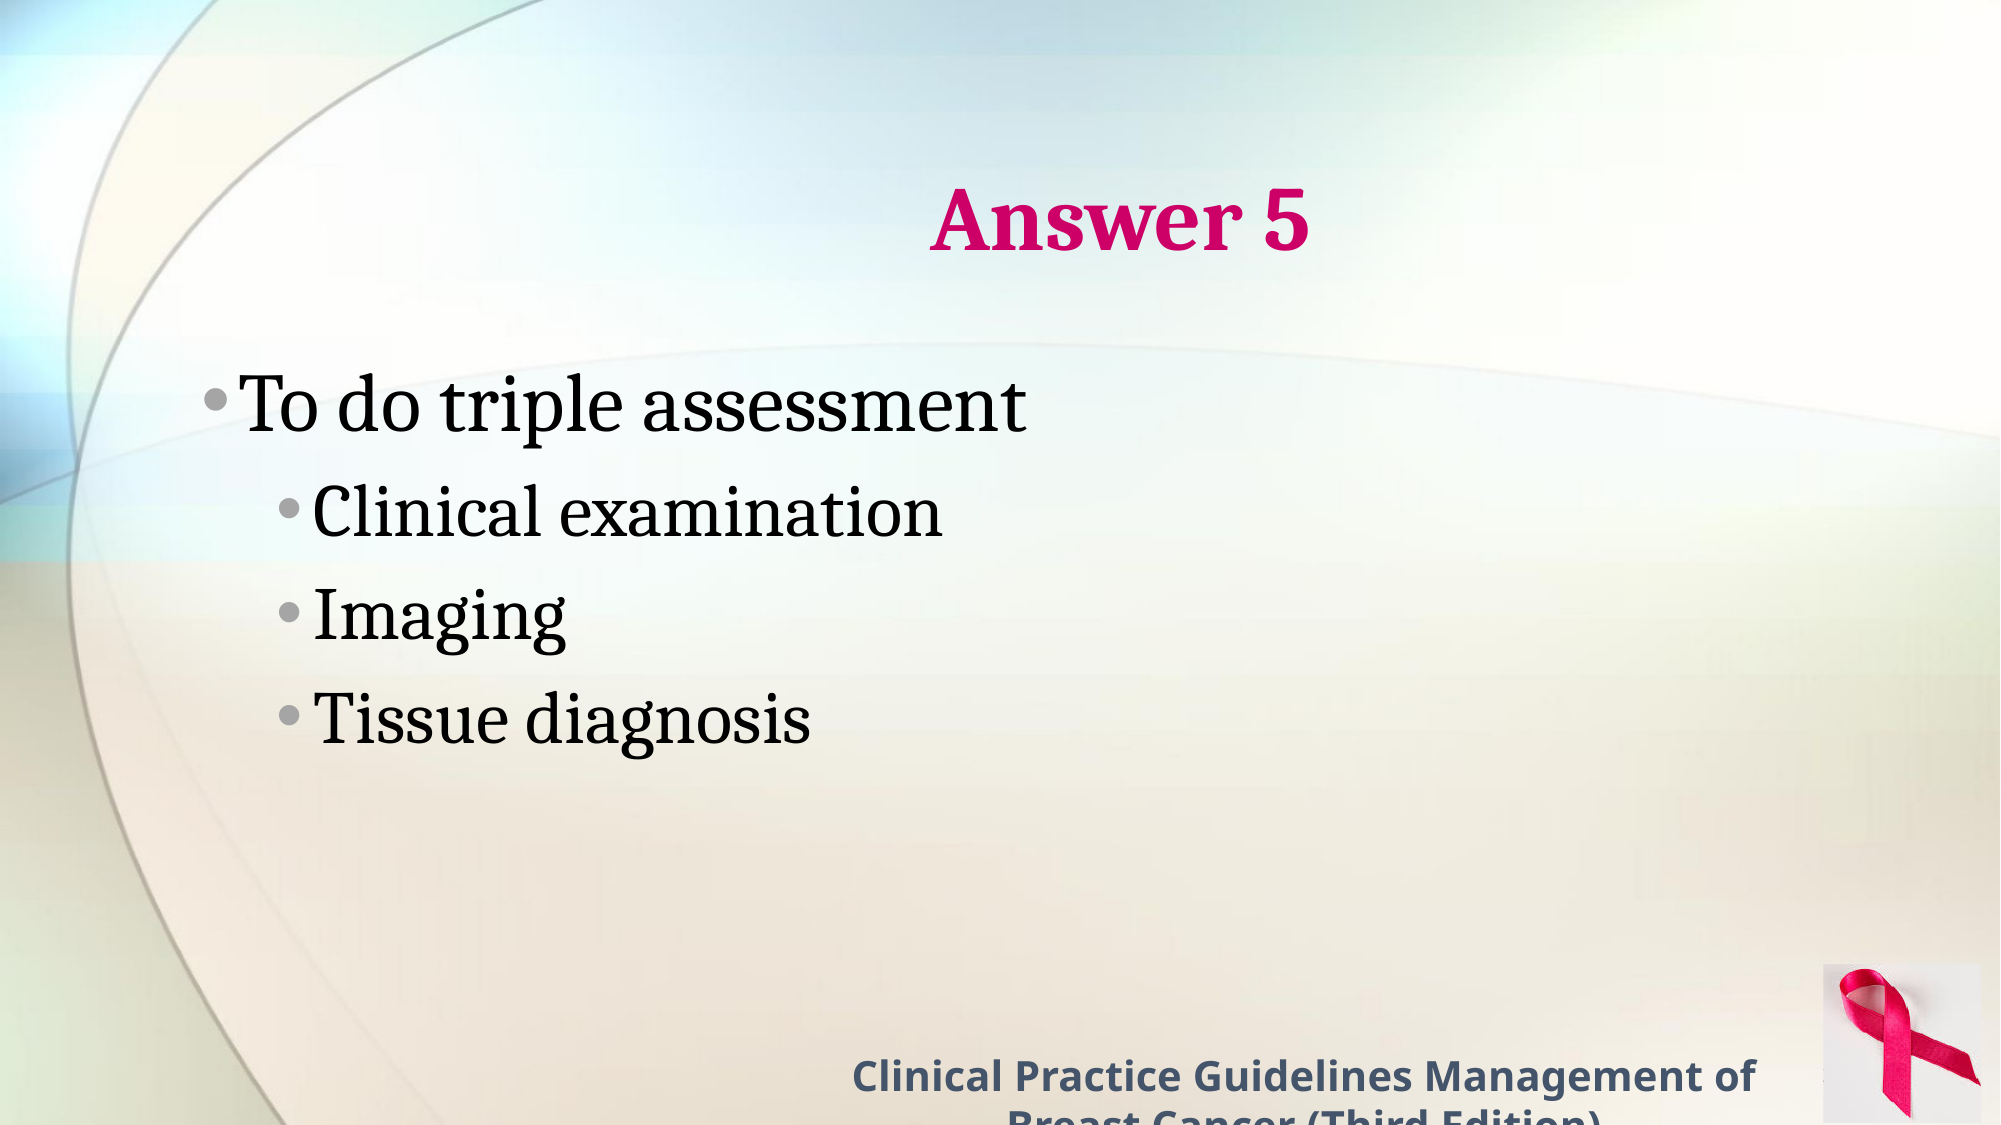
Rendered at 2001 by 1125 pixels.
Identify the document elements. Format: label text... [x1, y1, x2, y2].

list To do triple assessment Clinical examination Imaging Tissue diagnosis [186, 351, 1863, 1066]
picture [0, 0, 2001, 1125]
text_box Clinical Practice Guidelines Management of Breast Cancer (Third Edition) [788, 1042, 1820, 1125]
title Answer 5 [380, 104, 1862, 323]
